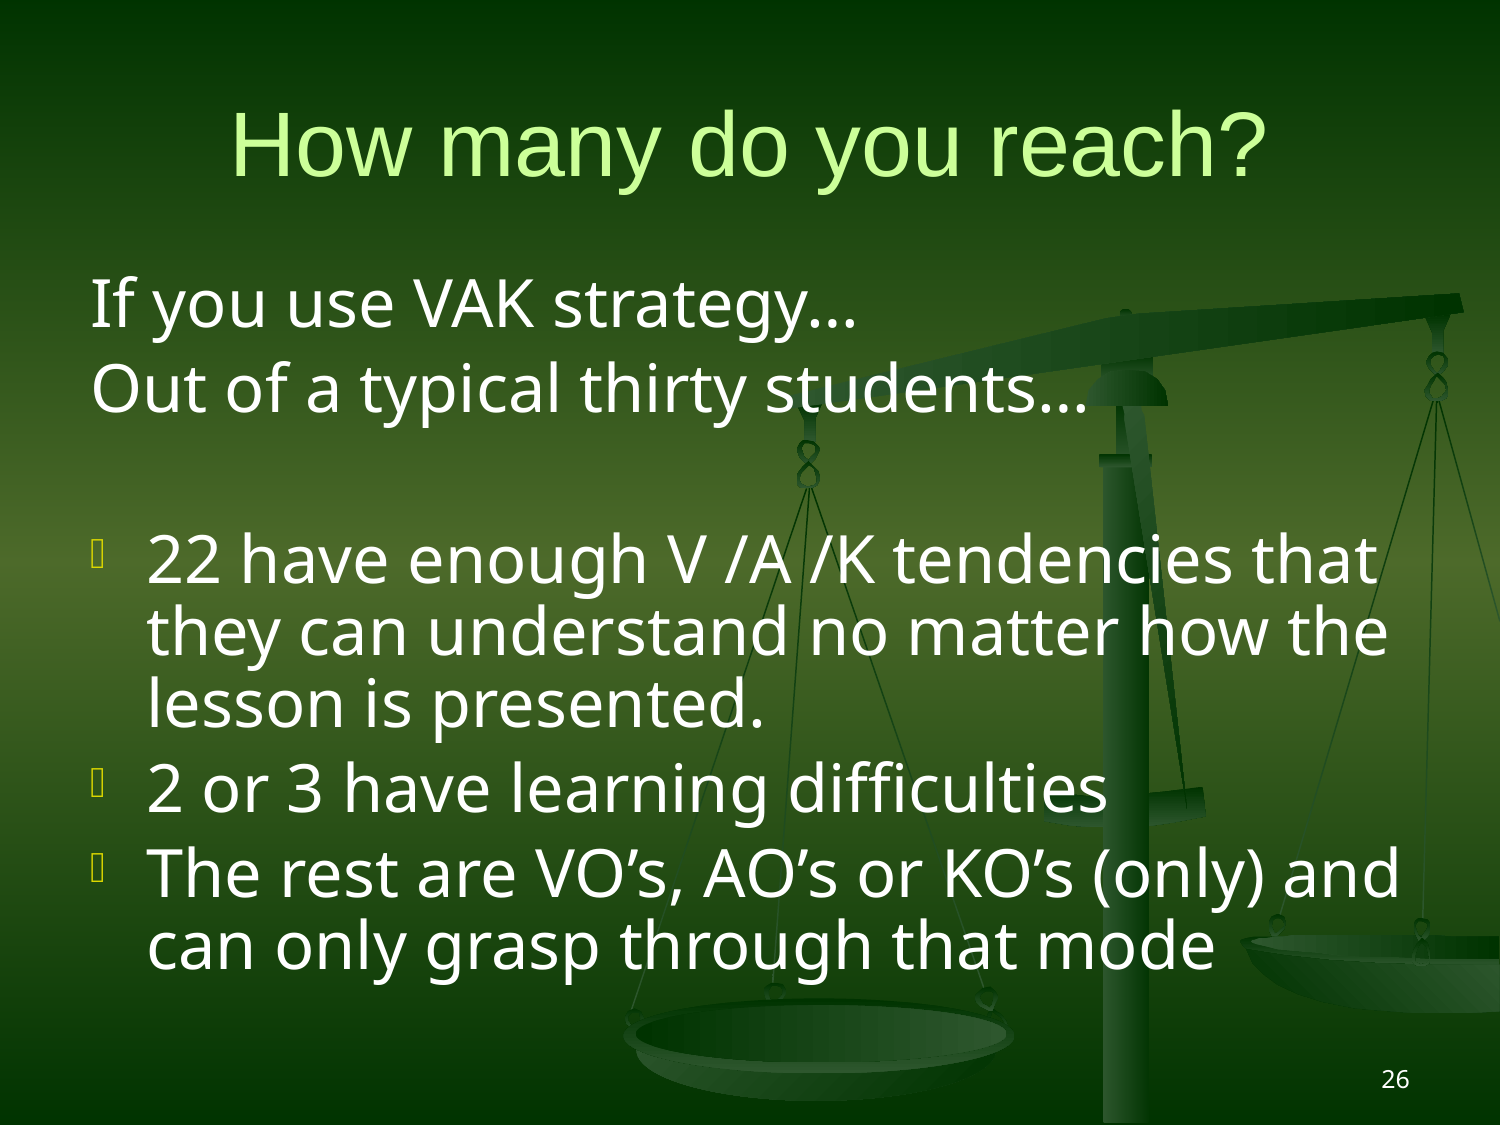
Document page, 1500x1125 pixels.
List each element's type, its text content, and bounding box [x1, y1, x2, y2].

slide_number 26 [1074, 1029, 1426, 1106]
list If you use VAK strategy… Out of a typical thirty students… 22 have enough V /A /K tendencies that they can understand no matter how the lesson is presented. 2 or 3 have learning difficulties The rest are VO’s, AO’s or KO’s (only) and can only grasp through that mode [74, 262, 1426, 1006]
title How many do you reach? [74, 45, 1426, 234]
